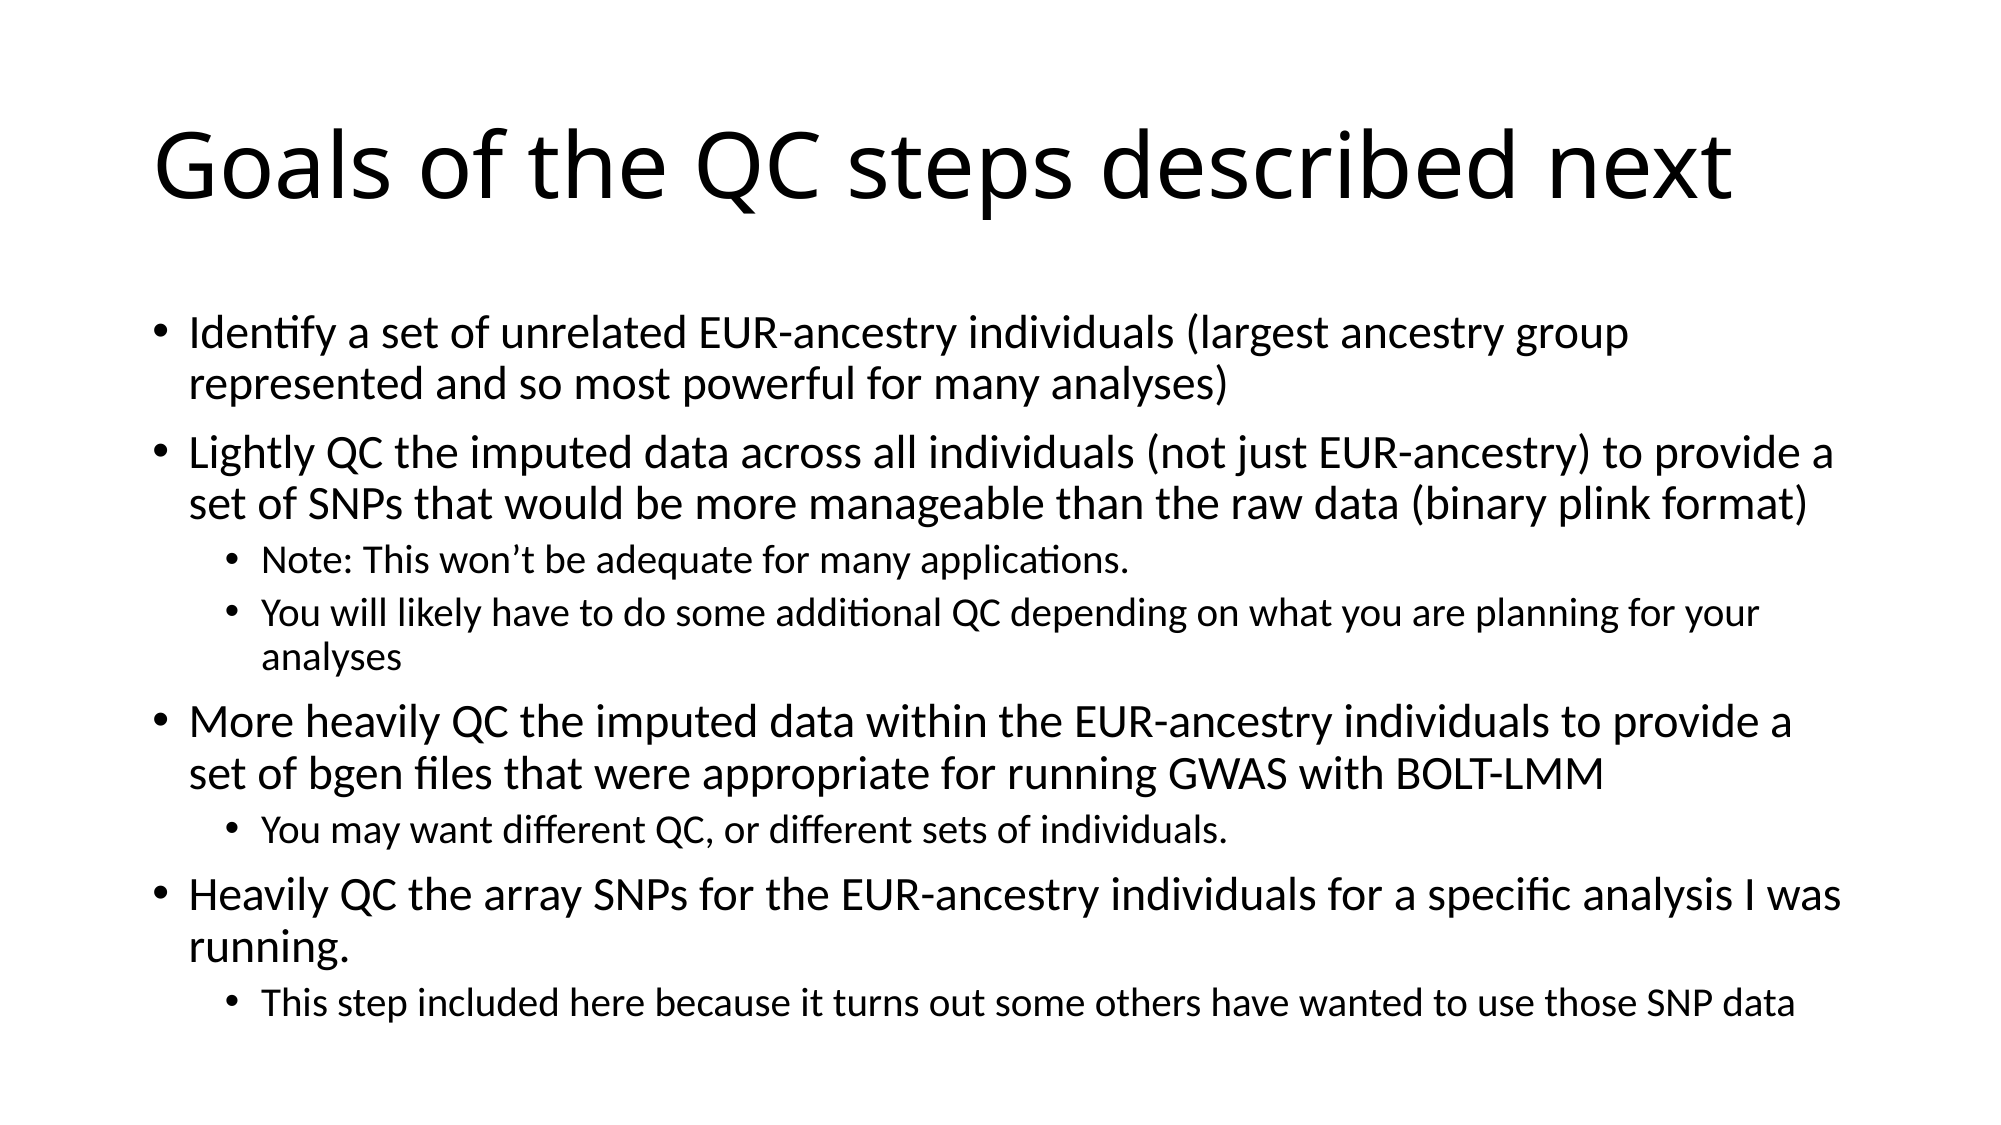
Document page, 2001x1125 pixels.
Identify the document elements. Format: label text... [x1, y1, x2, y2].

title Goals of the QC steps described next [137, 59, 1863, 278]
list Identify a set of unrelated EUR-ancestry individuals (largest ancestry group represented and so most powerful for many analyses) Lightly QC the imputed data across all individuals (not just EUR-ancestry) to provide a set of SNPs that would be more manageable than the raw data (binary plink format) Note: This won’t be adequate for many applications. You will likely have to do some additional QC depending on what you are planning for your analyses More heavily QC the imputed data within the EUR-ancestry individuals to provide a set of bgen files that were appropriate for running GWAS with BOLT-LMM You may want different QC, or different sets of individuals. Heavily QC the array SNPs for the EUR-ancestry individuals for a specific analysis I was running. This step included here because it turns out some others have wanted to use those SNP data [137, 299, 1863, 1101]
